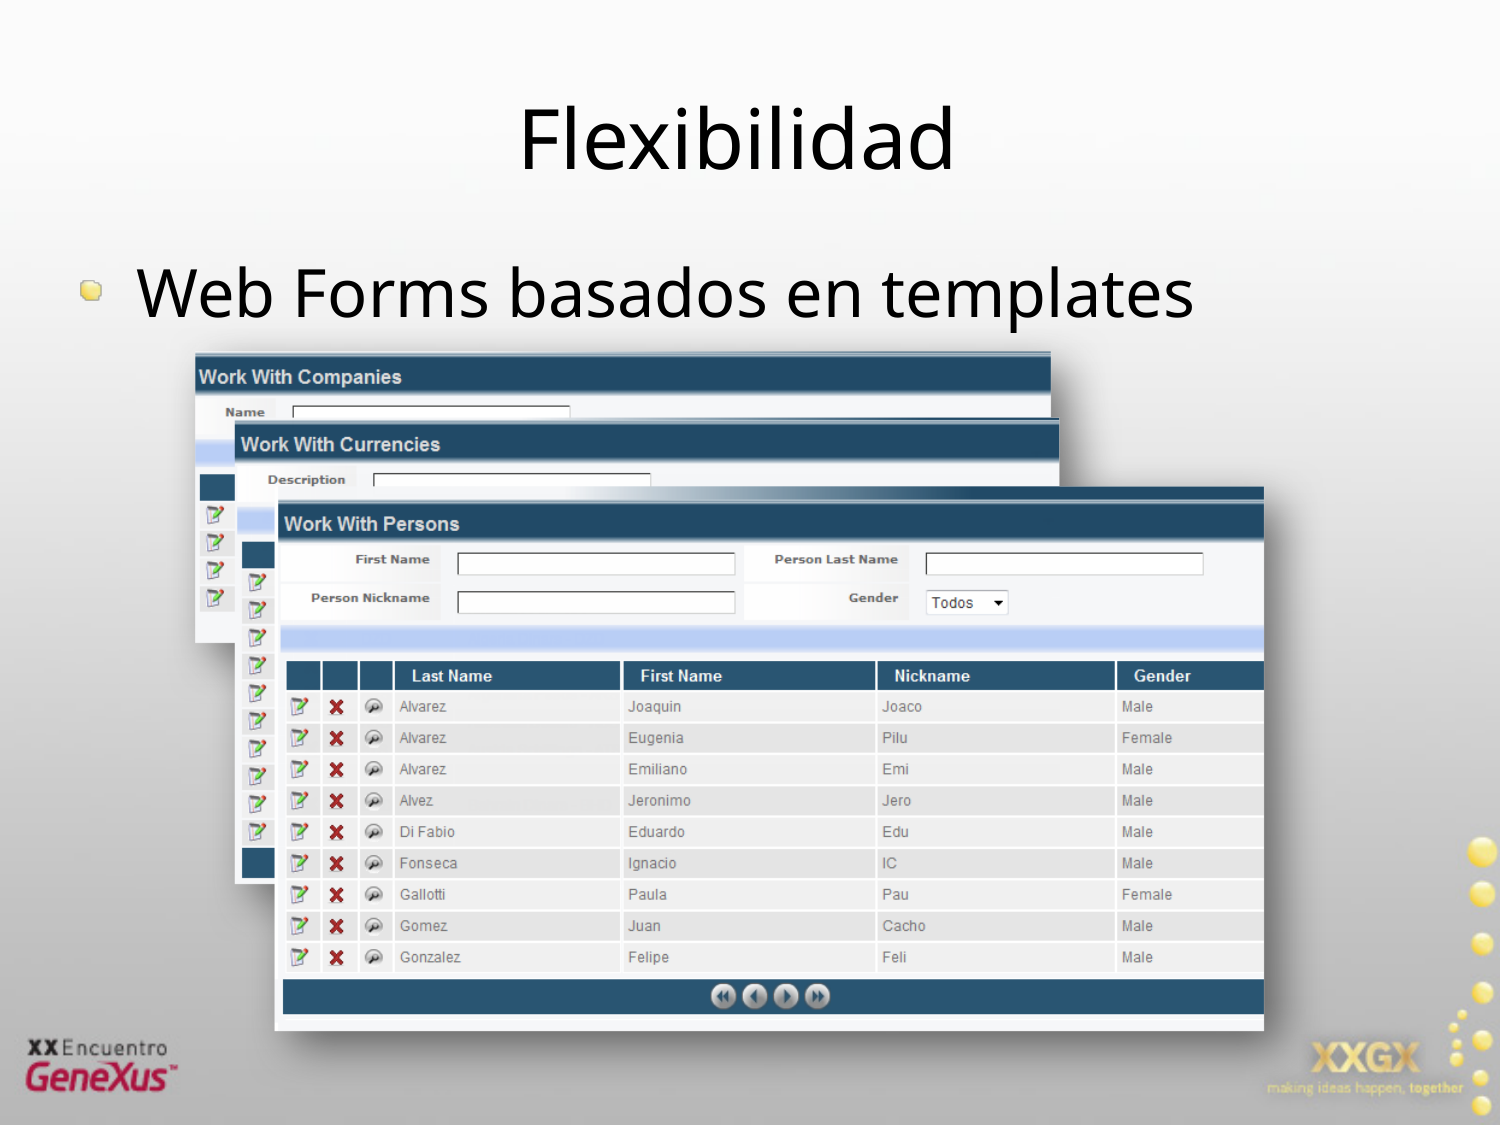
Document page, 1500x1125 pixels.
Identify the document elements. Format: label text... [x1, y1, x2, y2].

title Flexibilidad [64, 42, 1412, 231]
picture [0, 0, 1500, 1125]
list Web Forms basados en templates [64, 243, 1414, 1024]
